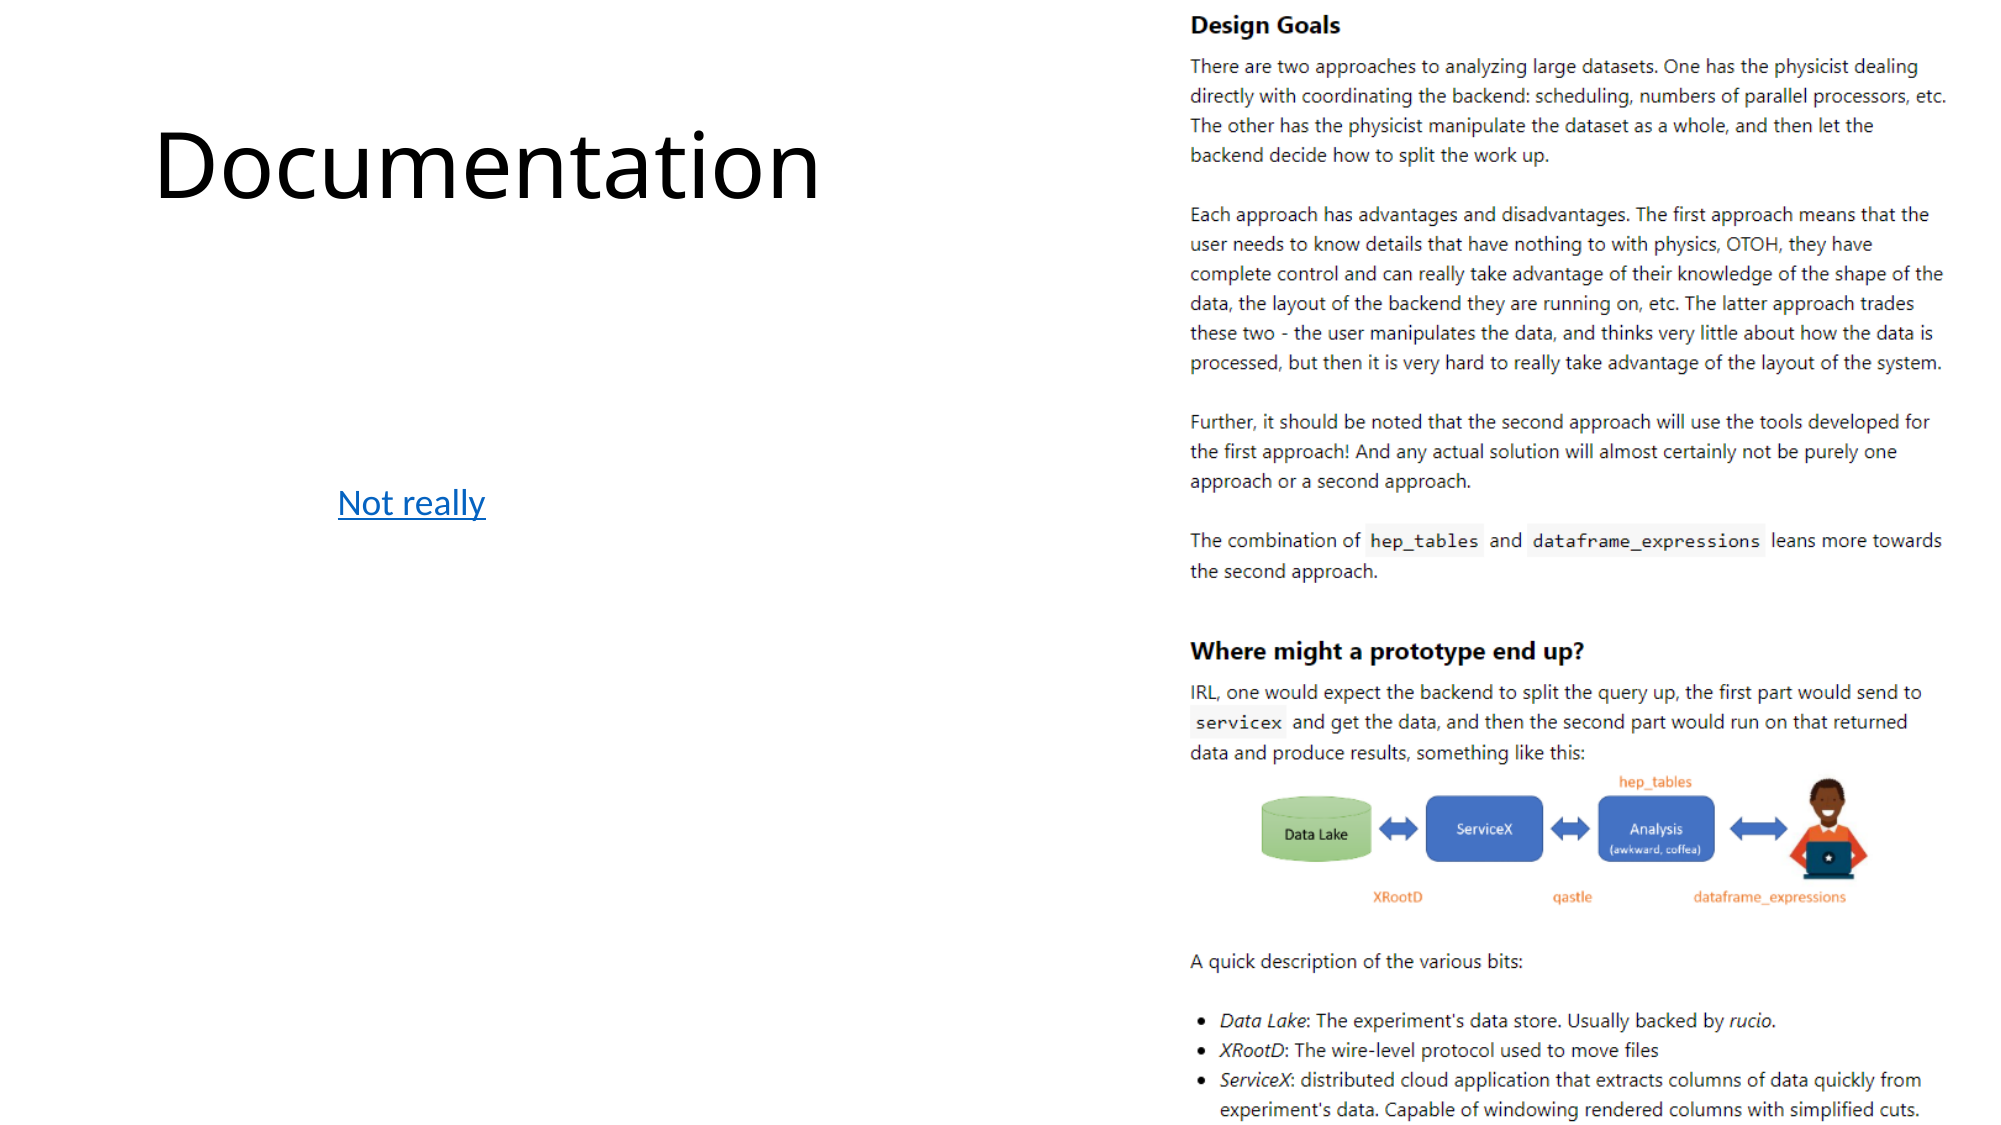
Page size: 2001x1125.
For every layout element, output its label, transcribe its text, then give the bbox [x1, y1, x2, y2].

picture [1173, 0, 2000, 1125]
text_box Not really [322, 470, 501, 530]
title Documentation [137, 59, 1173, 278]
